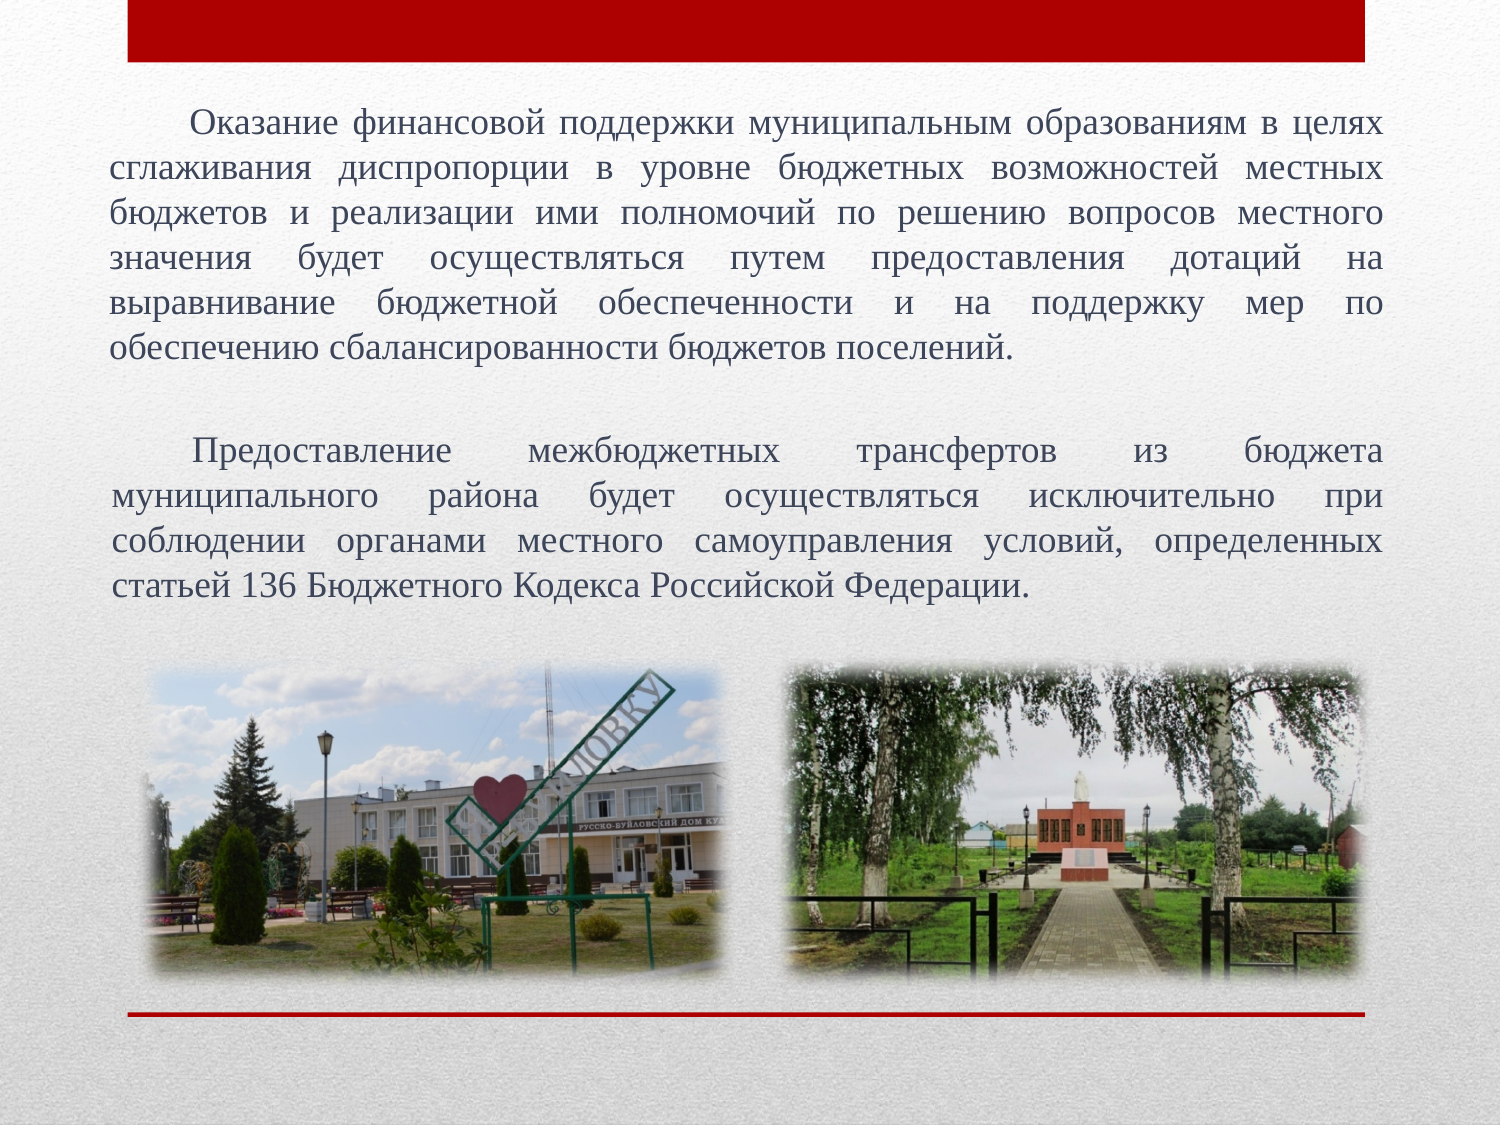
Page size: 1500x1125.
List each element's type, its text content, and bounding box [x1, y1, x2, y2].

picture [134, 653, 737, 992]
text_box Оказание финансовой поддержки муниципальным образованиям в целях сглаживания диспропорции в уровне бюджетных возможностей местных бюджетов и реализации ими полномочий по решению вопросов местного значения будет осуществляться путем предоставления дотаций на выравнивание бюджетной обеспеченности и на поддержку мер по обеспечению сбалансированности бюджетов поселений. [87, 89, 1400, 375]
list Предоставление межбюджетных трансфертов из бюджета муниципального района будет осуществляться исключительно при соблюдении органами местного самоуправления условий, определенных статьей 136 Бюджетного Кодекса Российской Федерации. [89, 375, 1400, 669]
picture [772, 653, 1375, 992]
